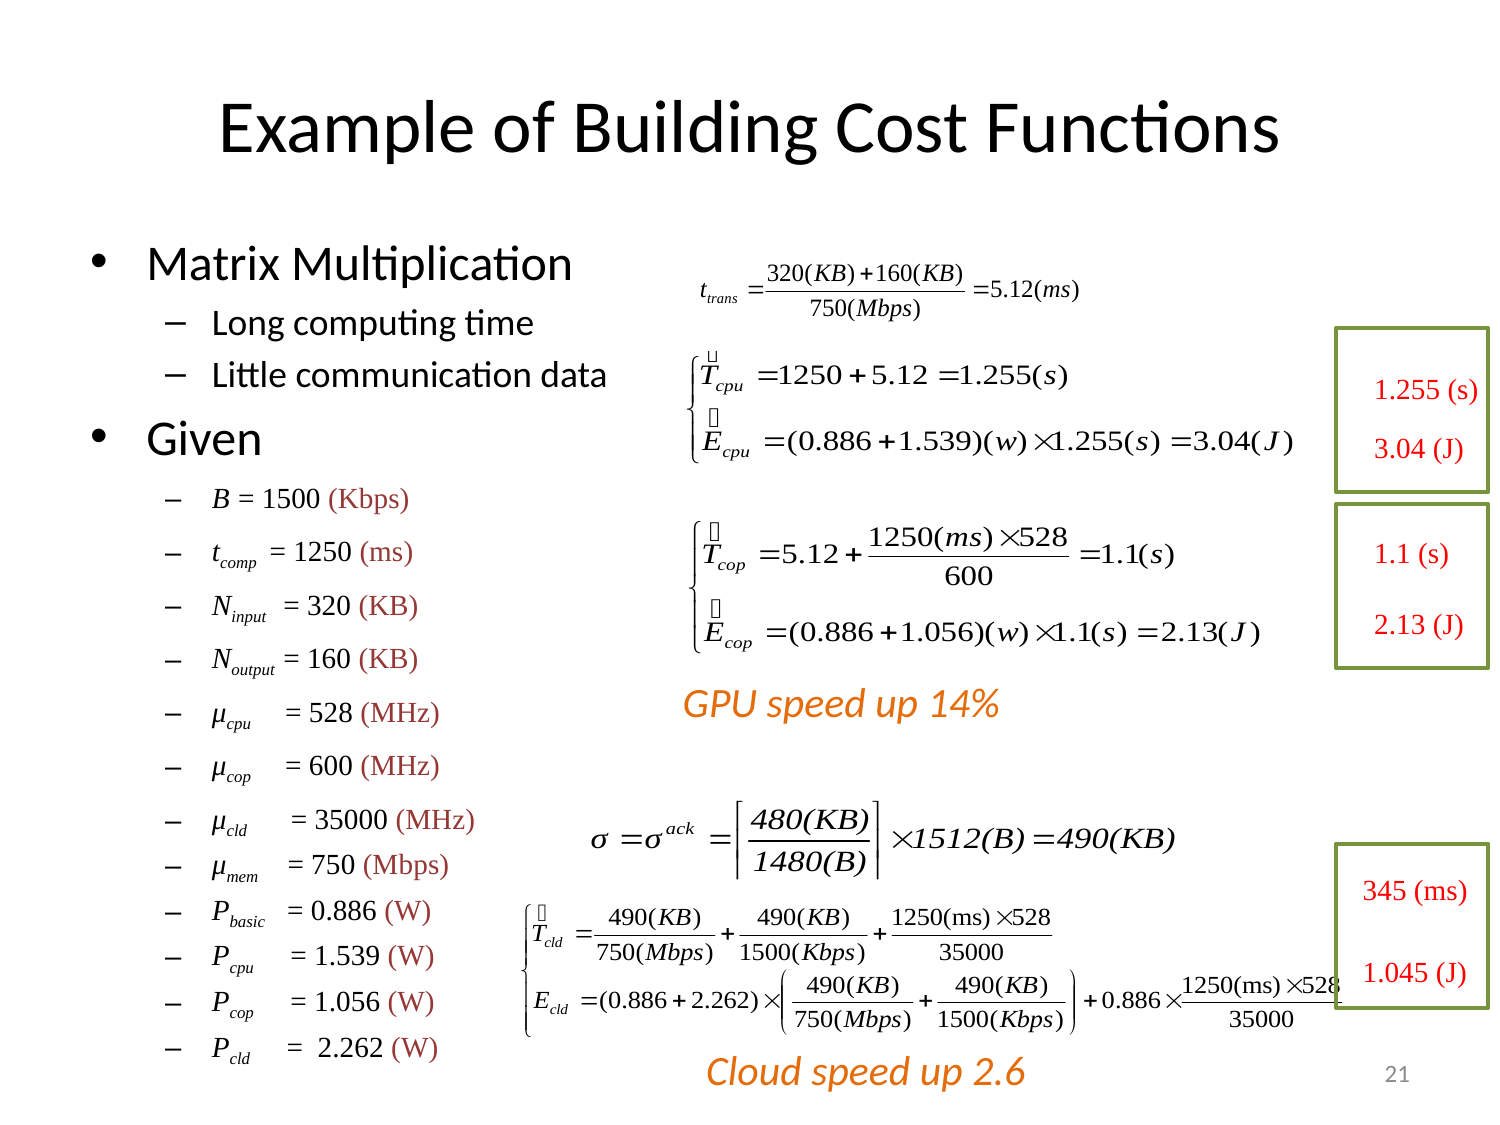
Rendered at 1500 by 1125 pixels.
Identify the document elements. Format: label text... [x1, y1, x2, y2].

text_box 3.04 (J) [1490, 421, 1500, 472]
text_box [679, 351, 1300, 469]
text_box Cloud speed up 2.6 [691, 1049, 1348, 1101]
text_box [1334, 842, 1490, 1010]
title Example of Building Cost Functions [75, 45, 1425, 200]
text_box 2.13 (J) [1490, 597, 1500, 648]
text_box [515, 899, 1349, 1044]
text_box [696, 257, 1085, 327]
text_box [1334, 326, 1490, 494]
slide_number 21 [1074, 1042, 1425, 1103]
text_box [585, 796, 1182, 886]
text_box [1334, 502, 1490, 670]
text_box 1.255 (s) [1490, 363, 1500, 413]
text_box GPU speed up 14% [667, 667, 1325, 733]
text_box 1.1 (s) [1490, 527, 1500, 577]
list Matrix Multiplication Long computing time Little communication data Given B = 1500 (Kbps) tcomp = 1250 (ms) Ninput = 320 (KB) Noutput = 160 (KB) μcpu = 528 (MHz) μcop = 600 (MHz) μcld = 35000 (MHz) μmem = 750 (Mbps) Pbasic = 0.886 (W) Pcpu = 1.539 (W) Pcop = 1.056 (W) Pcld = 2.262 (W) [75, 222, 1425, 1005]
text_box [681, 515, 1266, 661]
